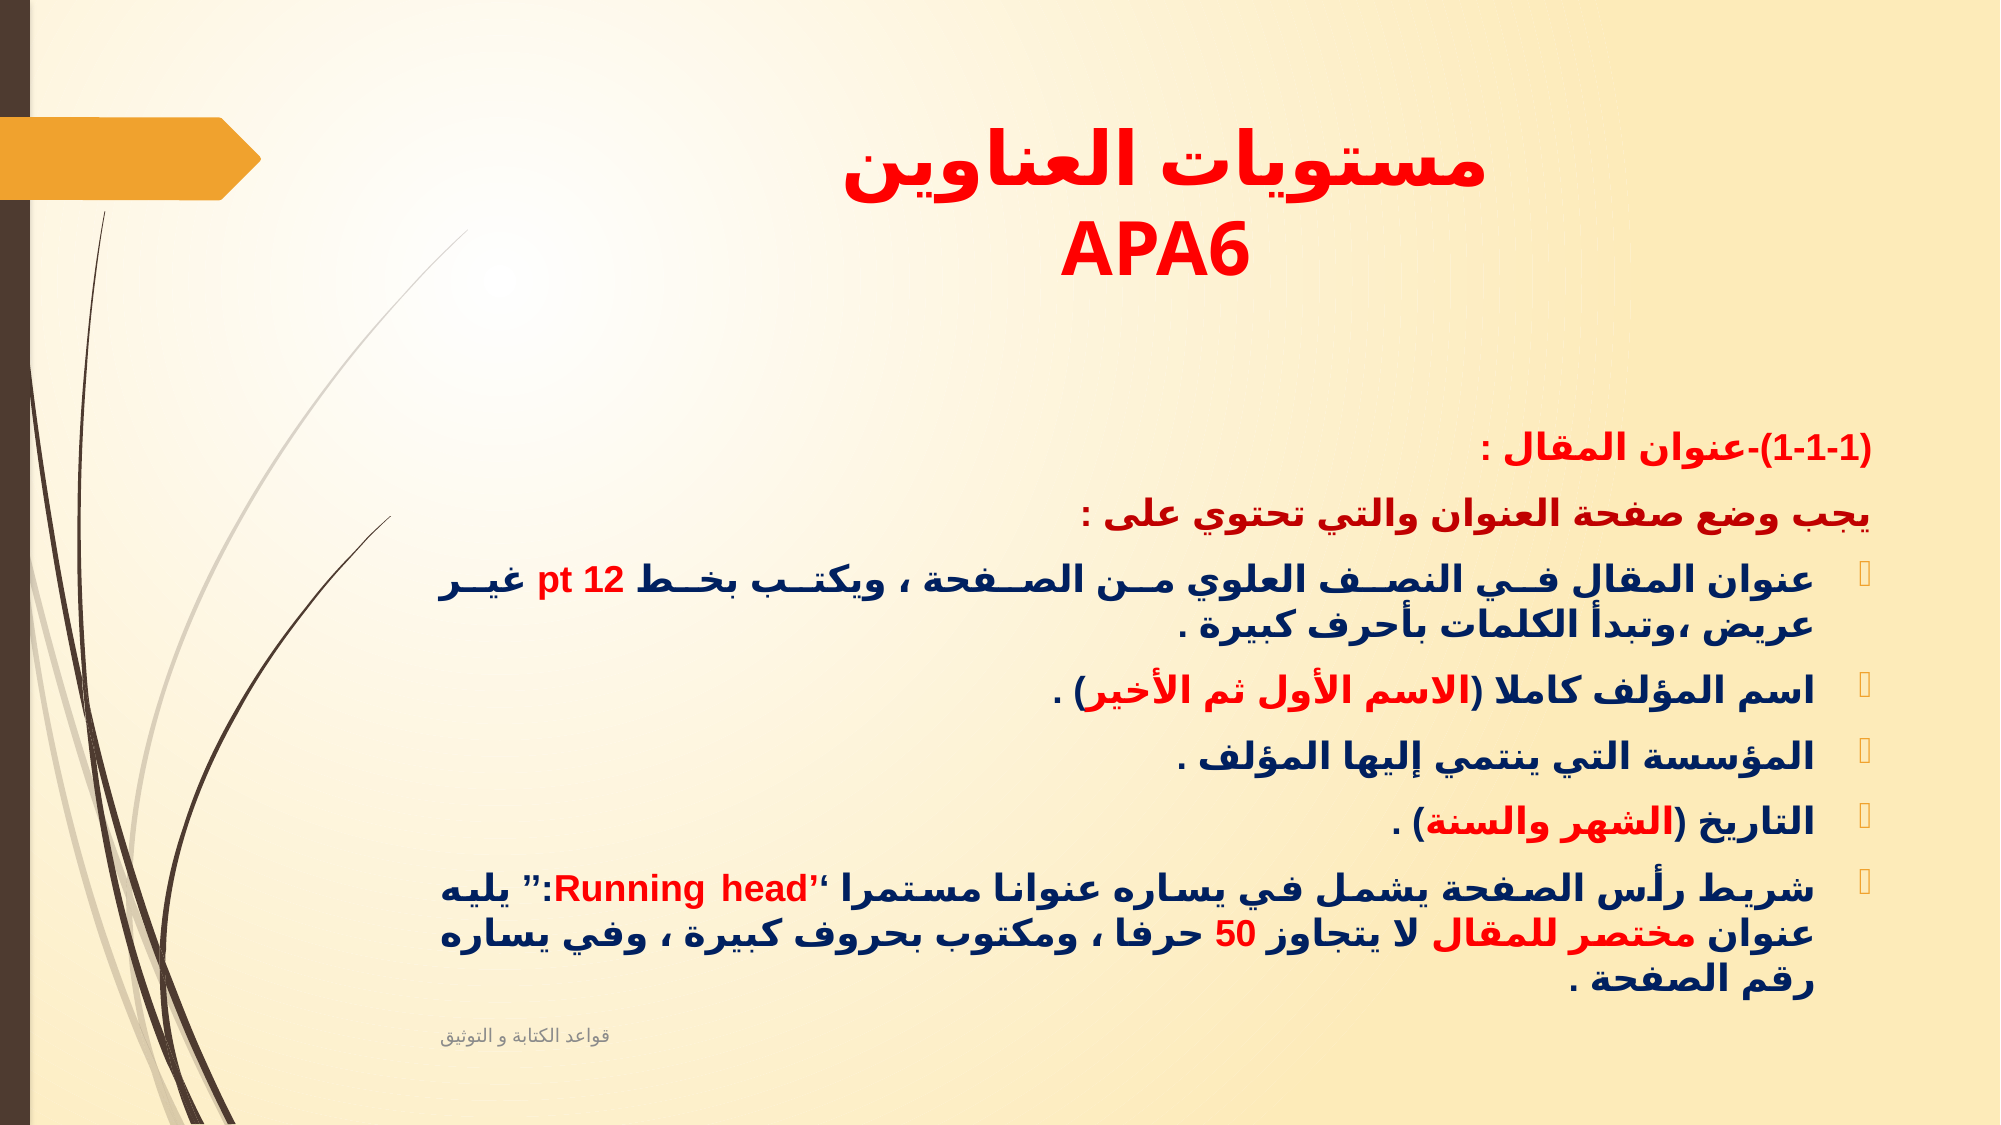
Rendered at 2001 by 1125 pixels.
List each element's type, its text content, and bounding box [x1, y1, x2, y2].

title مستويات العناوين APA6 [425, 102, 1888, 313]
list (1-1-1)-عنوان المقال : يجب وضع صفحة العنوان والتي تحتوي على : عنوان المقال في النصف العلوي من الصفحة ، ويكتب بخط 12 pt غير عريض ،وتبدأ الكلمات بأحرف كبيرة . اسم المؤلف كاملا (الاسم الأول ثم الأخير) . المؤسسة التي ينتمي إليها المؤلف . التاريخ (الشهر والسنة) . شريط رأس الصفحة يشمل في يساره عنوانا مستمرا ‘’Running head:’’ يليه عنوان مختصر للمقال لا يتجاوز 50 حرفا ، ومكتوب بحروف كبيرة ، وفي يساره رقم الصفحة . [424, 350, 1888, 970]
footer قواعد الكتابة و التوثيق [424, 1006, 1675, 1067]
